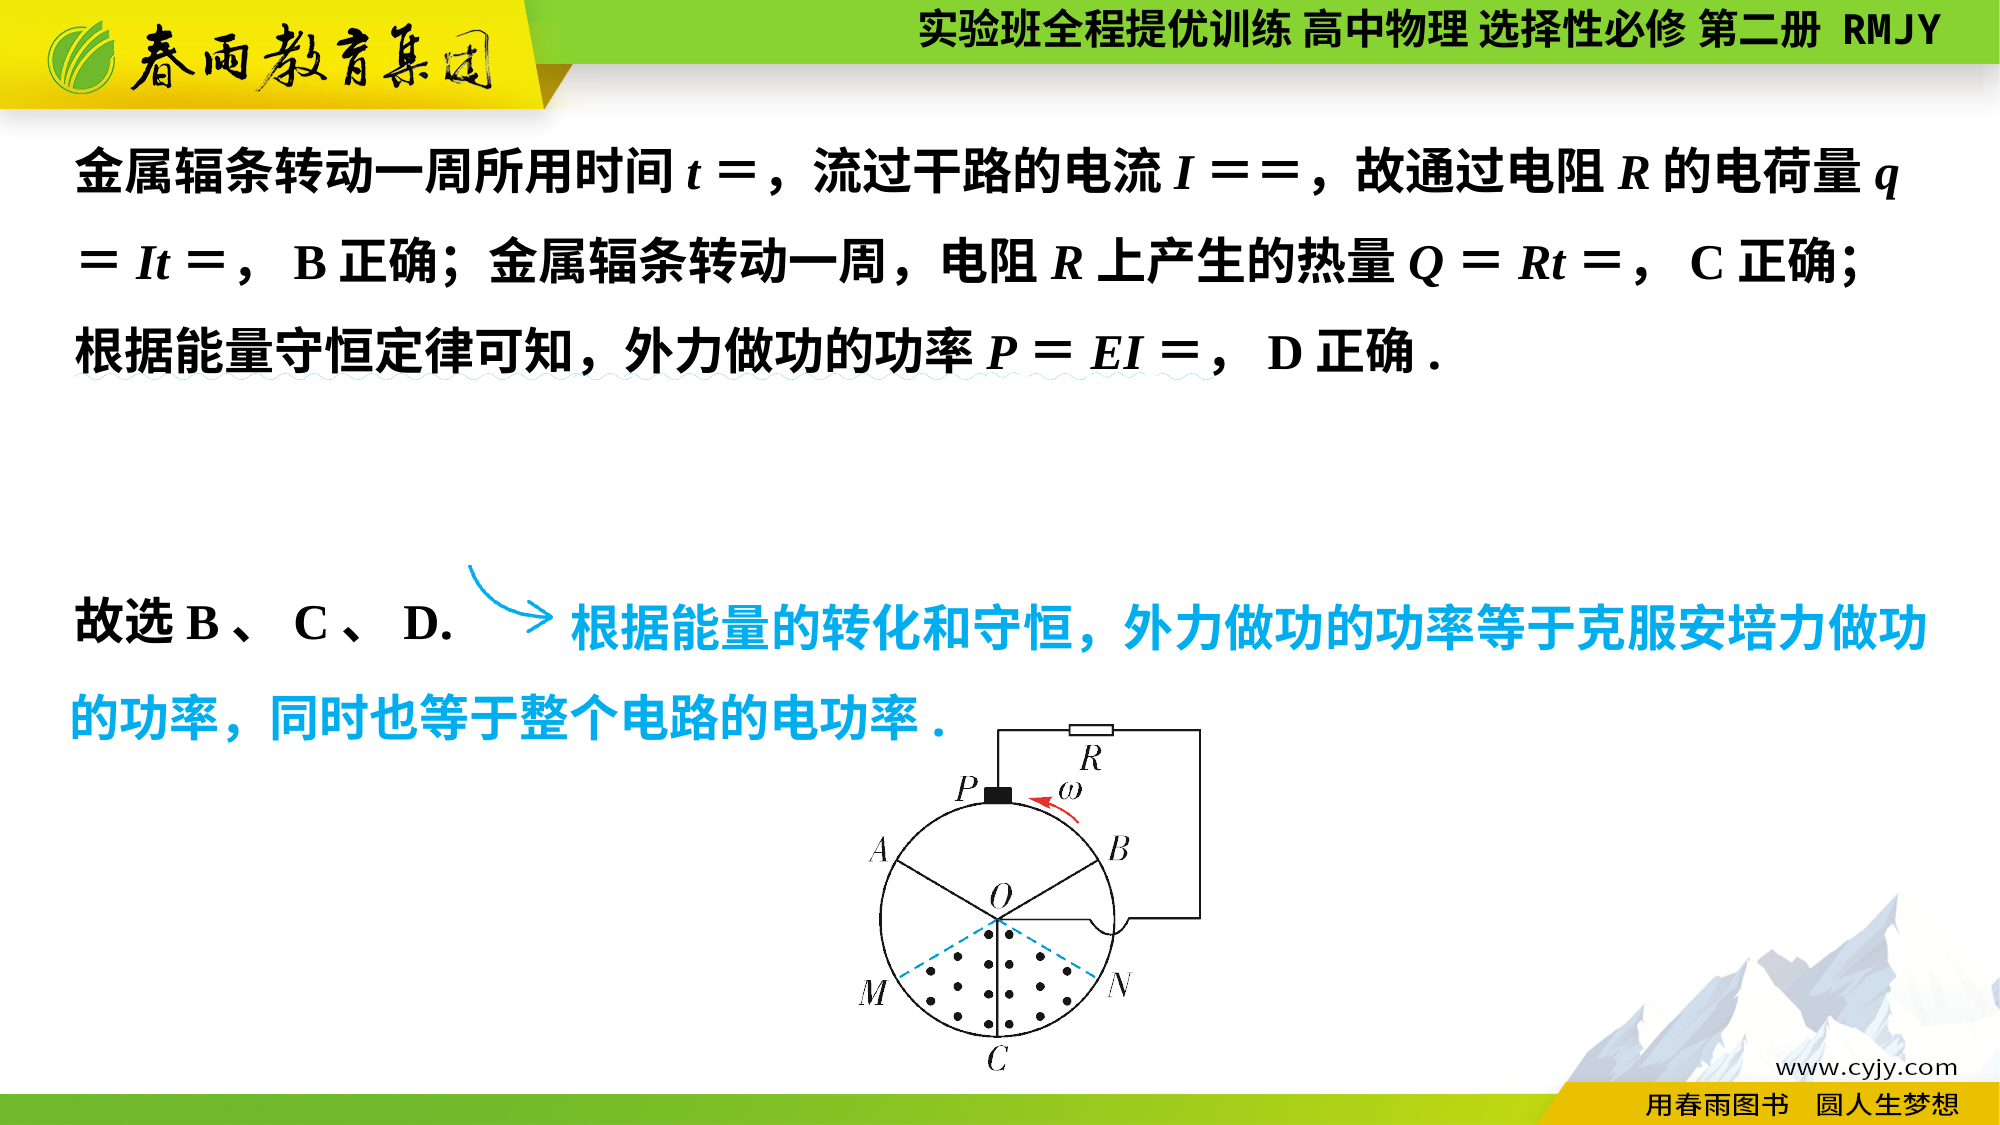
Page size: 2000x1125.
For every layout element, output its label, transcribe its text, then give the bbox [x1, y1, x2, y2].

text_box 根据能量的转化和守恒，外力做功的功率等于克服安培力做功的功率，同时也等于整个电路的电功率. [54, 559, 1944, 755]
picture [0, 0, 2000, 1125]
